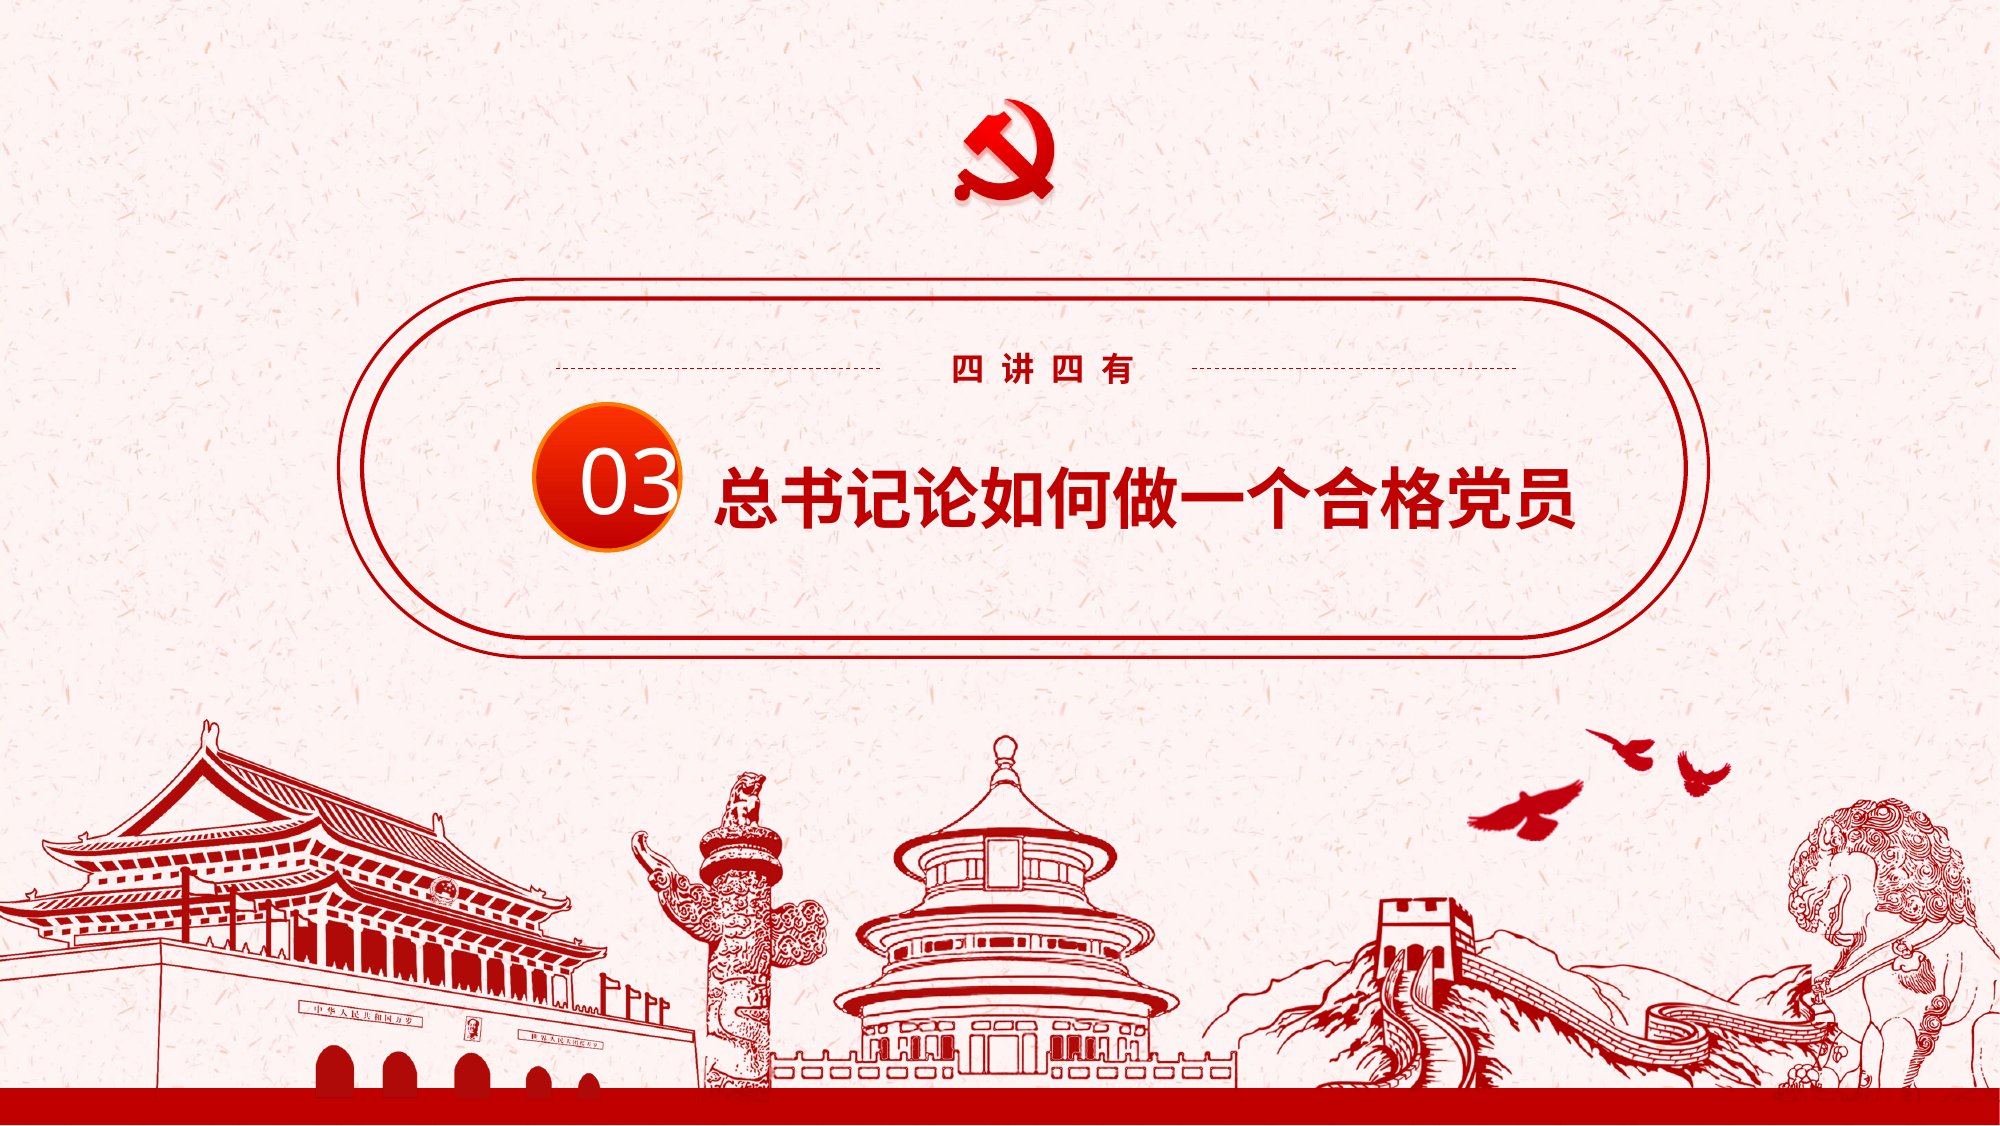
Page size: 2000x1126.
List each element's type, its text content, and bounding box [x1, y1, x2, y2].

text_box [359, 296, 1666, 640]
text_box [515, 392, 729, 563]
picture [1429, 709, 1745, 875]
text_box 总书记论如何做一个合格党员 [692, 383, 1874, 571]
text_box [0, 684, 2000, 1126]
picture [0, 0, 2000, 684]
text_box 四讲四有 [886, 338, 1200, 399]
text_box [336, 277, 1691, 660]
